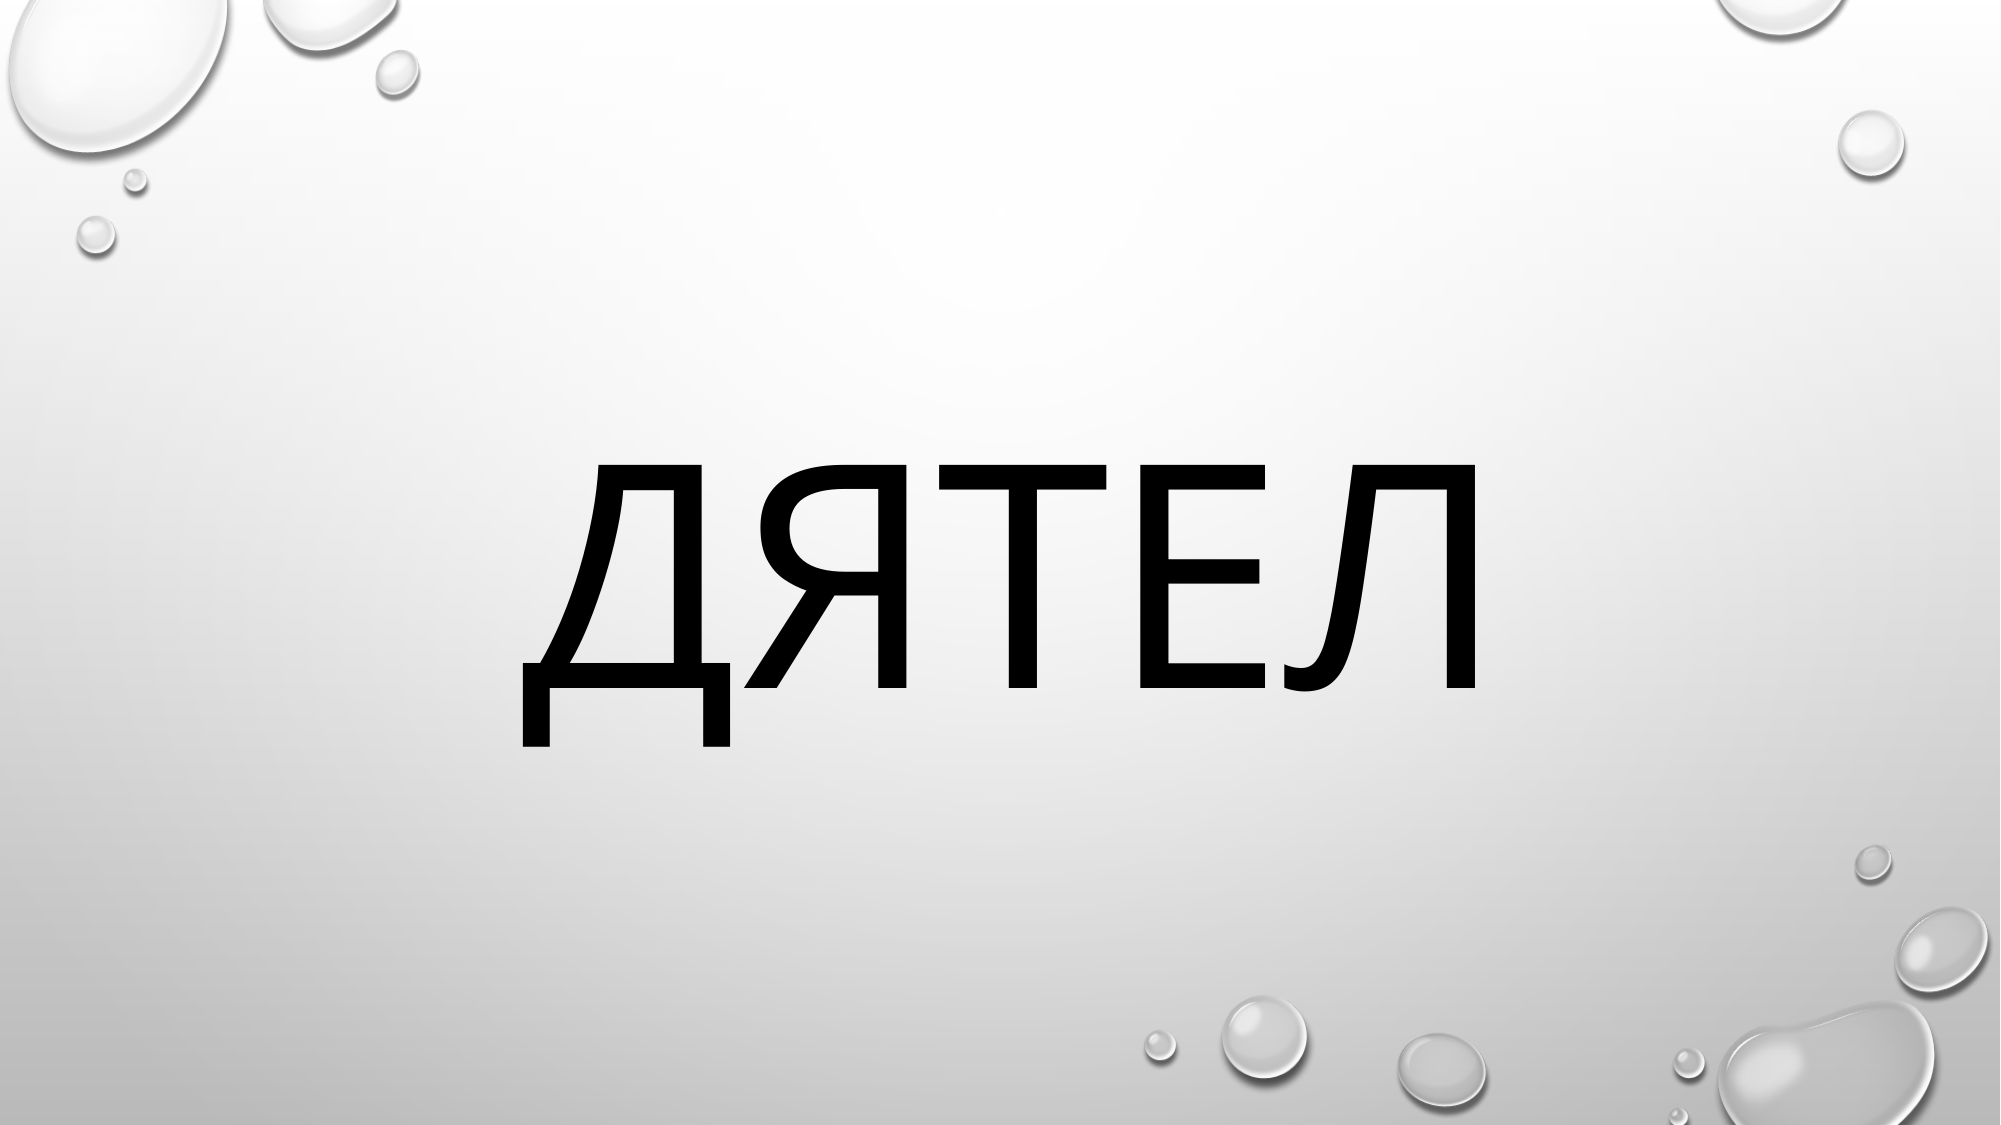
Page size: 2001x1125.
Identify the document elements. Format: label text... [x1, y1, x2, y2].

title дятел [149, 135, 1878, 764]
picture [0, 0, 2000, 1125]
